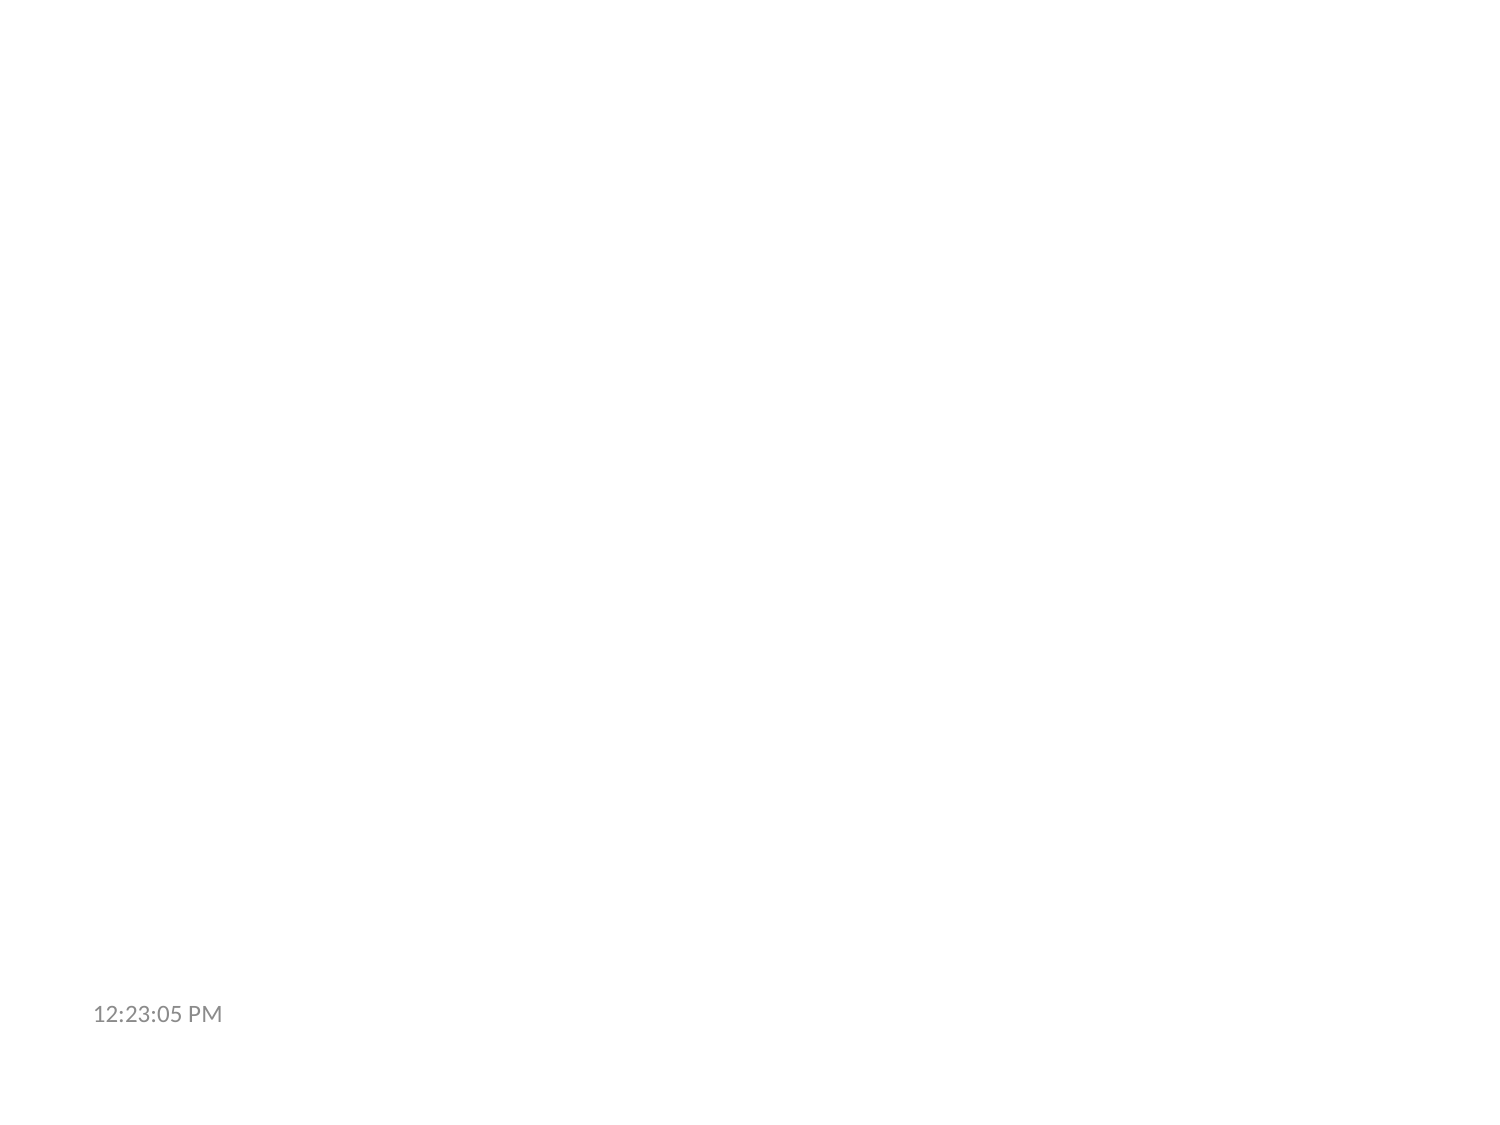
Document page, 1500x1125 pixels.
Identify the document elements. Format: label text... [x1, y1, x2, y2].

text_box 3:35:09 PM [77, 982, 428, 1043]
